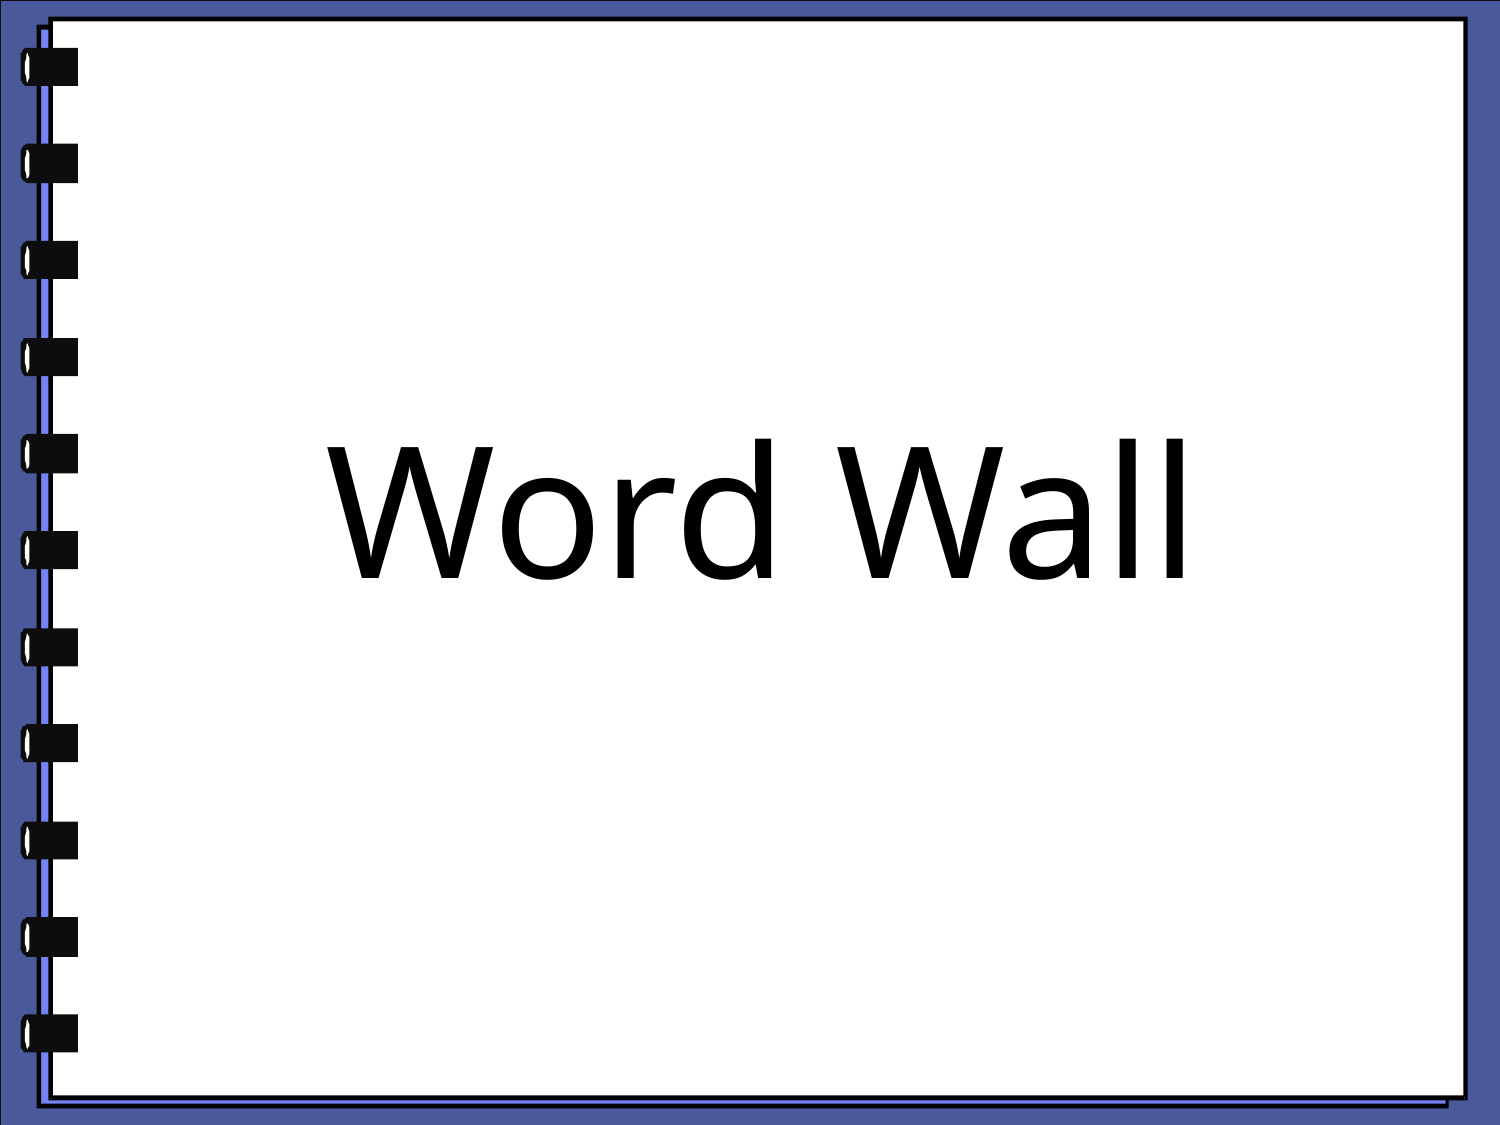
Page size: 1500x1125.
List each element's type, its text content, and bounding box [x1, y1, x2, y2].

text_box Word Wall [162, 387, 1363, 623]
